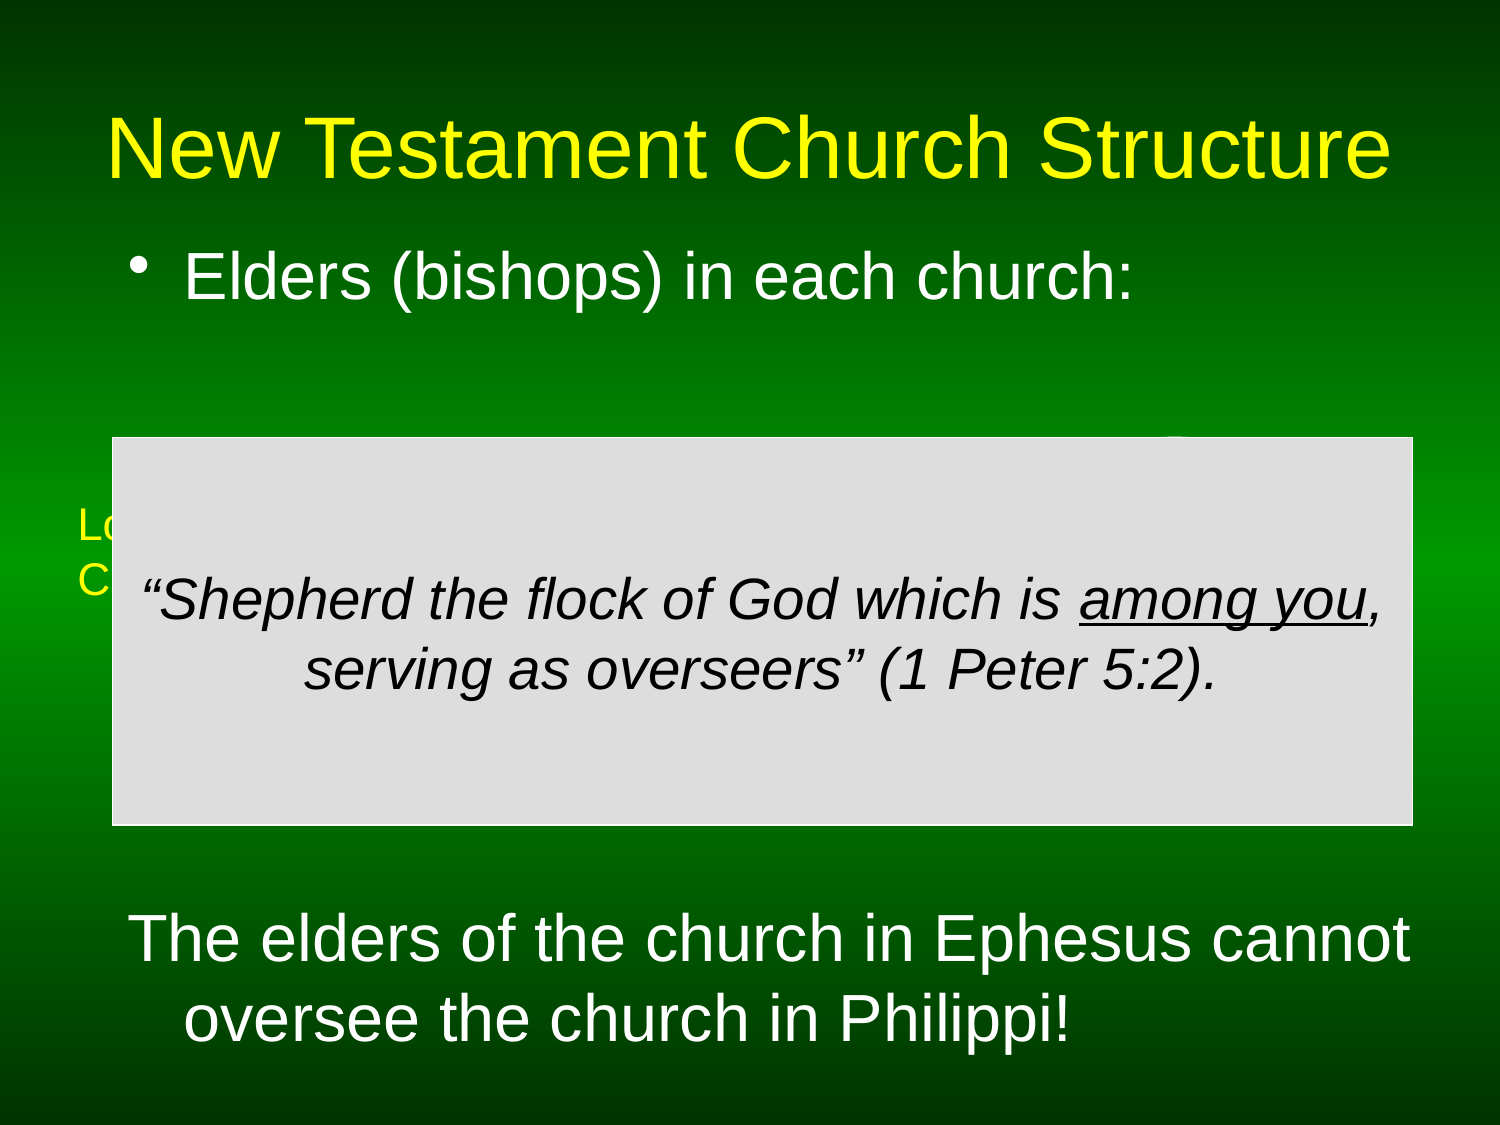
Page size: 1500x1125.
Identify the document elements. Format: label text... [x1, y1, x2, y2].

text_box Local Churches [62, 487, 112, 613]
title New Testament Church Structure [37, 50, 1463, 238]
text_box The elders of the church in Ephesus cannot oversee the church in Philippi! [112, 887, 1463, 1125]
text_box “Shepherd the flock of God which is among you, serving as overseers” (1 Peter 5:2). [112, 437, 1413, 825]
list Elders (bishops) in each church: [112, 224, 1463, 325]
